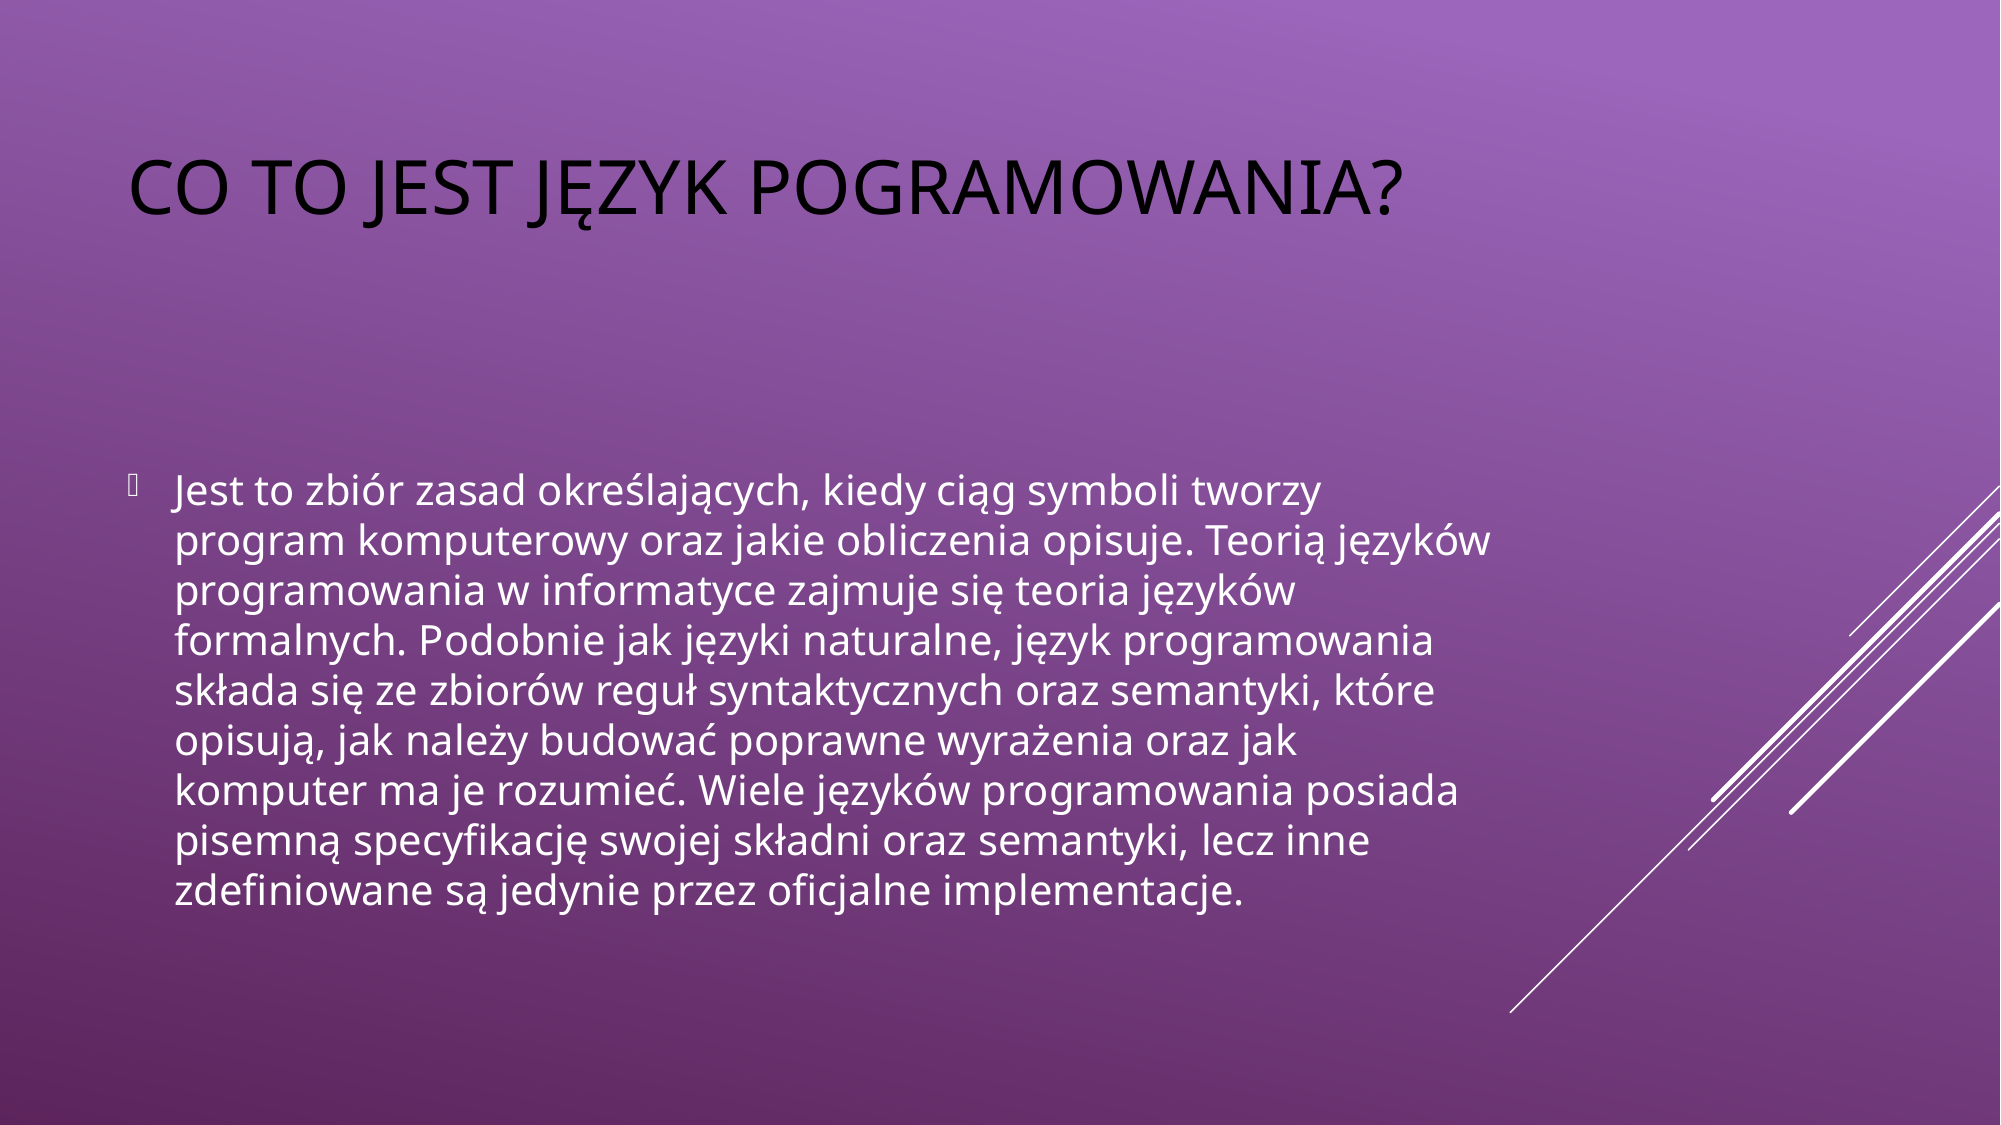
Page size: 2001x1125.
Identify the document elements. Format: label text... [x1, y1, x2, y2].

title Co to jest język pogramowania? [112, 61, 1513, 309]
list Jest to zbiór zasad określających, kiedy ciąg symboli tworzy program komputerowy oraz jakie obliczenia opisuje. Teorią języków programowania w informatyce zajmuje się teoria języków formalnych. Podobnie jak języki naturalne, język programowania składa się ze zbiorów reguł syntaktycznych oraz semantyki, które opisują, jak należy budować poprawne wyrażenia oraz jak komputer ma je rozumieć. Wiele języków programowania posiada pisemną specyfikację swojej składni oraz semantyki, lecz inne zdefiniowane są jedynie przez oficjalne implementacje. [112, 392, 1513, 986]
